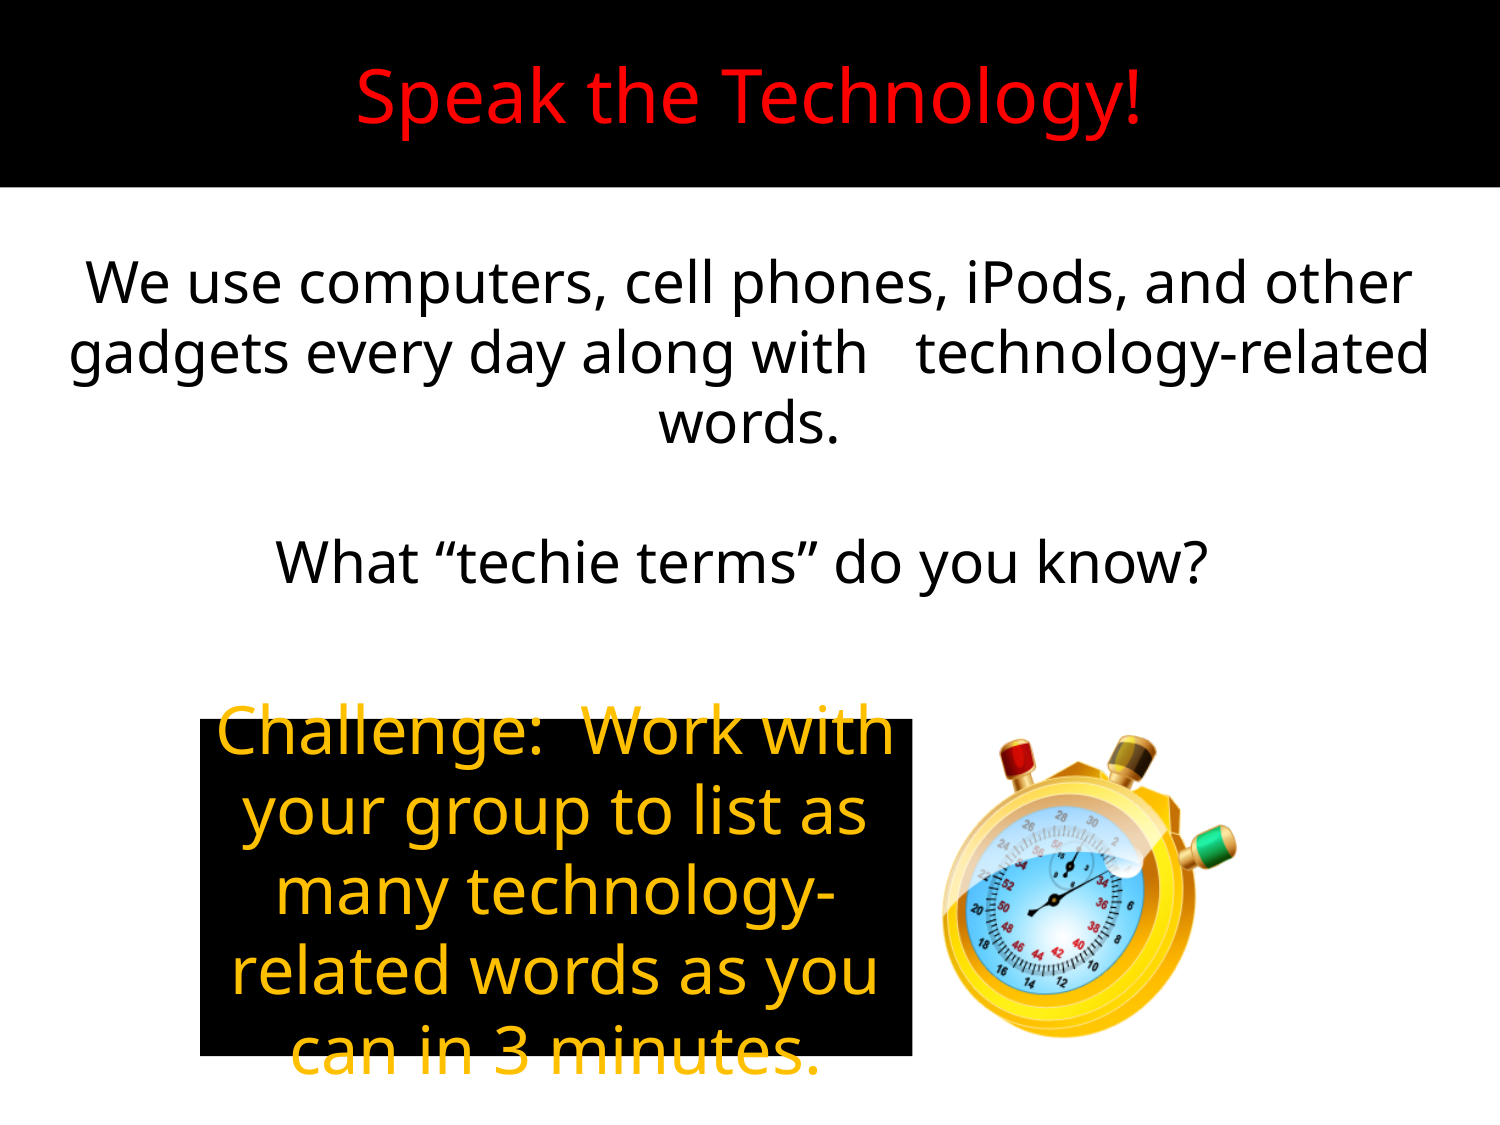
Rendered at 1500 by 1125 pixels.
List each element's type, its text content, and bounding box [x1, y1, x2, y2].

text_box Challenge: Work with your group to list as many technology-related words as you can in 3 minutes. [200, 718, 913, 1057]
text_box We use computers, cell phones, iPods, and other gadgets every day along with technology-related words. What “techie terms” do you know? [50, 237, 1450, 603]
picture [924, 712, 1276, 1063]
title Speak the Technology! [0, 0, 1500, 188]
